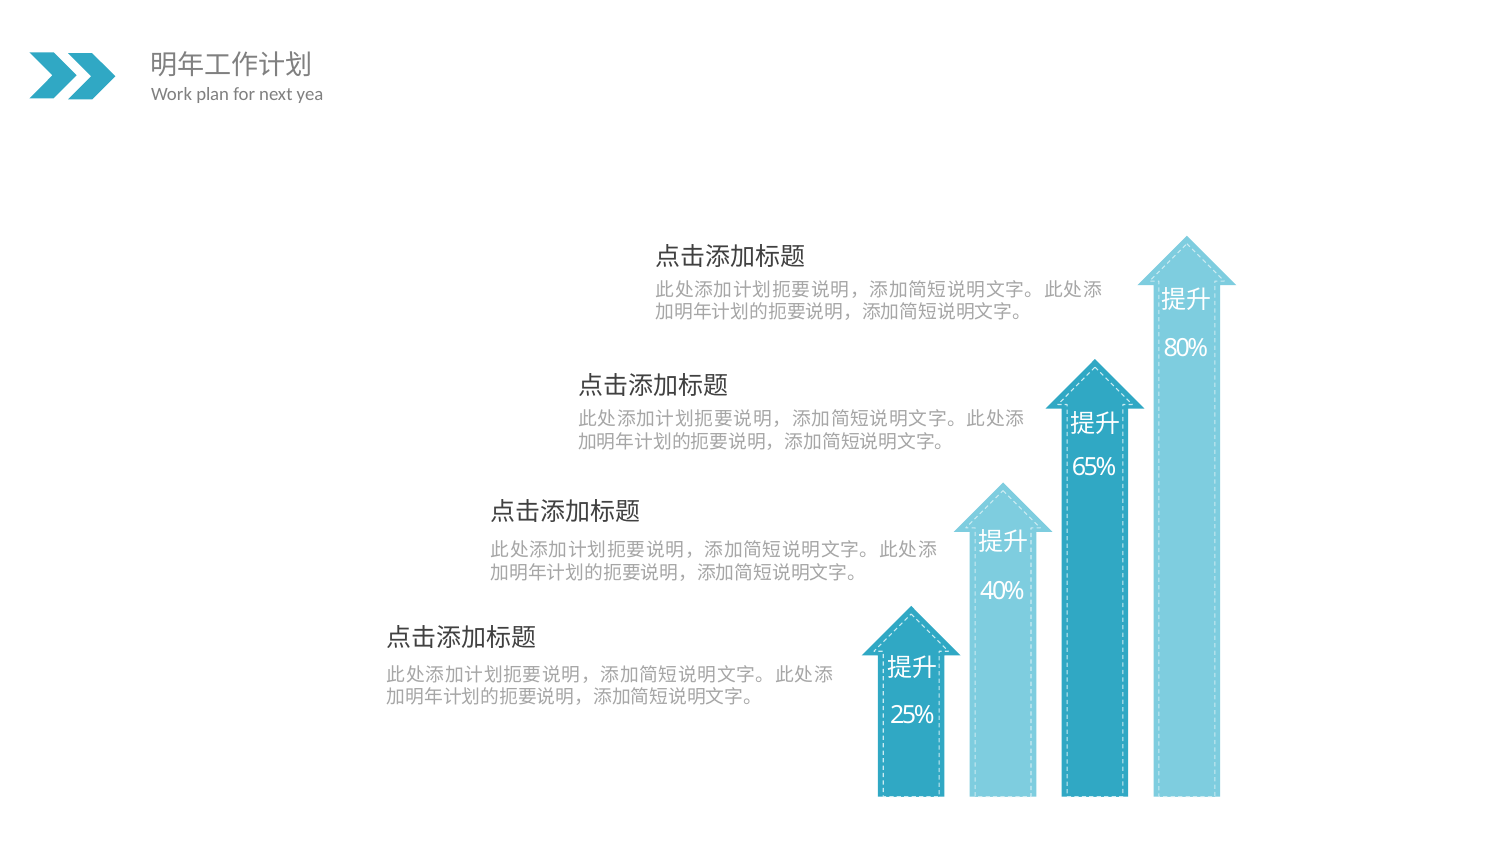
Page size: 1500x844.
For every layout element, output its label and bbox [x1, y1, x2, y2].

text_box [371, 613, 848, 717]
text_box [1045, 358, 1132, 797]
text_box [1137, 235, 1237, 797]
text_box [861, 605, 948, 797]
text_box [640, 232, 1117, 332]
text_box [475, 487, 948, 592]
text_box [953, 482, 1040, 797]
text_box [563, 362, 1040, 461]
